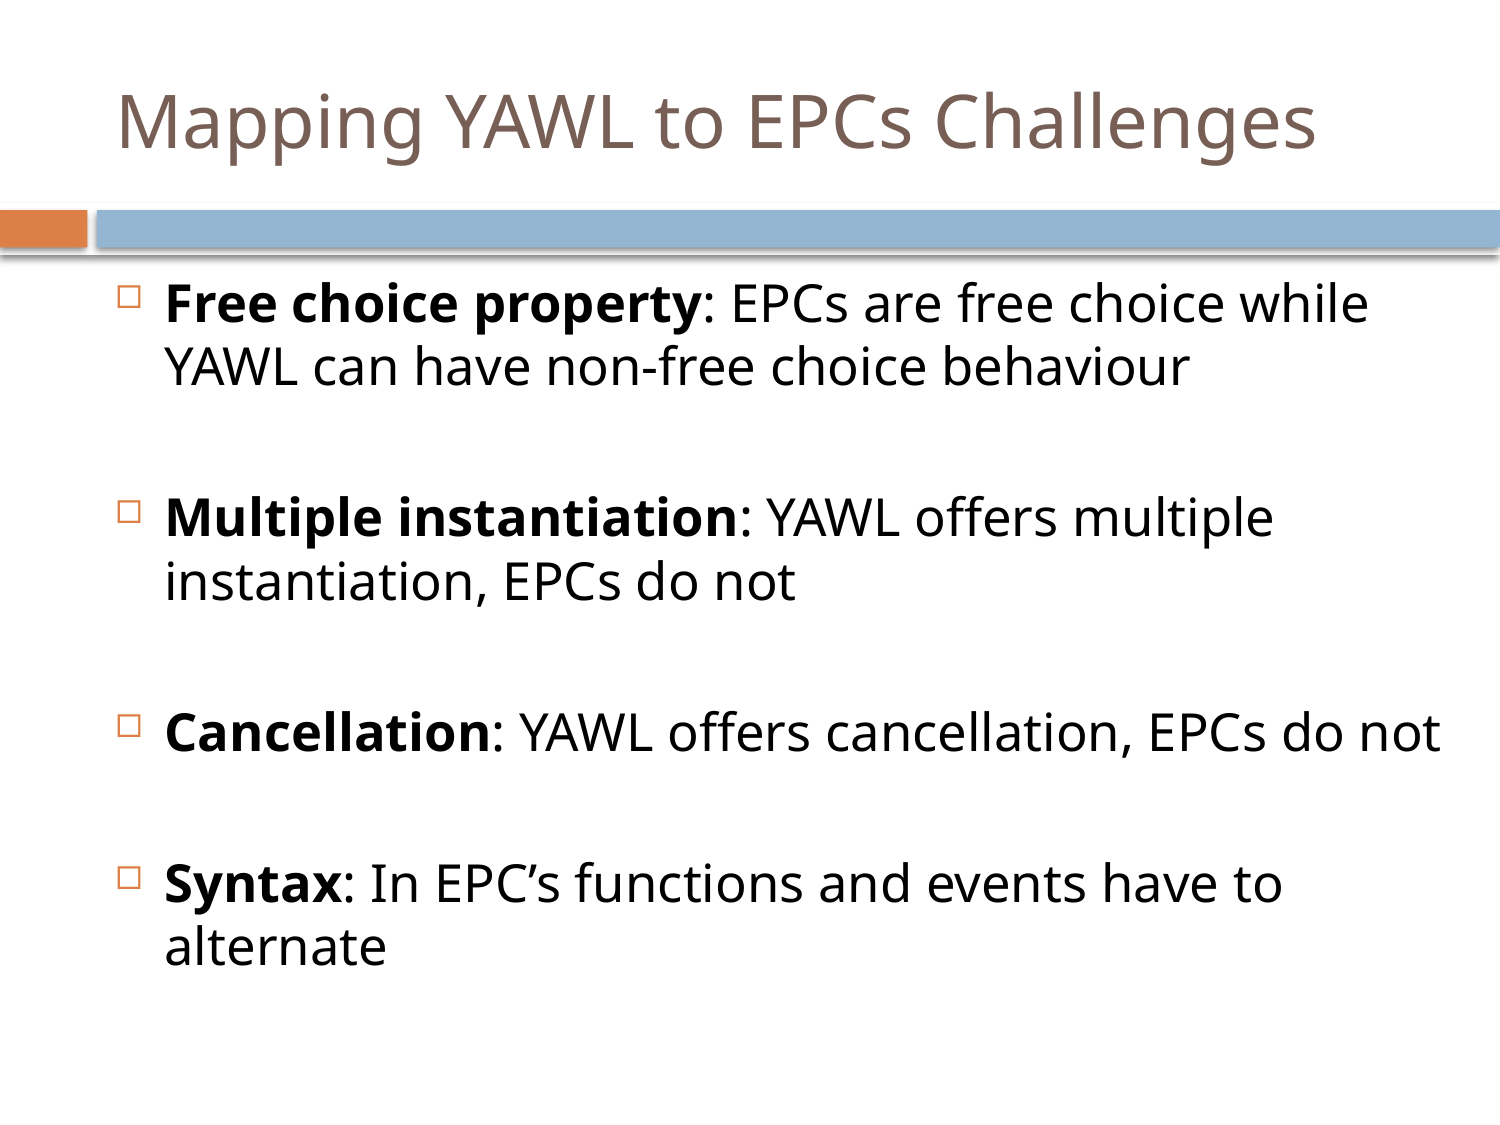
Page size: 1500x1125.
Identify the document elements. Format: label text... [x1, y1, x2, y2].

title Mapping YAWL to EPCs Challenges [100, 37, 1438, 200]
list Free choice property: EPCs are free choice while YAWL can have non-free choice behaviour Multiple instantiation: YAWL offers multiple instantiation, EPCs do not Cancellation: YAWL offers cancellation, EPCs do not Syntax: In EPC’s functions and events have to alternate [100, 262, 1466, 1056]
